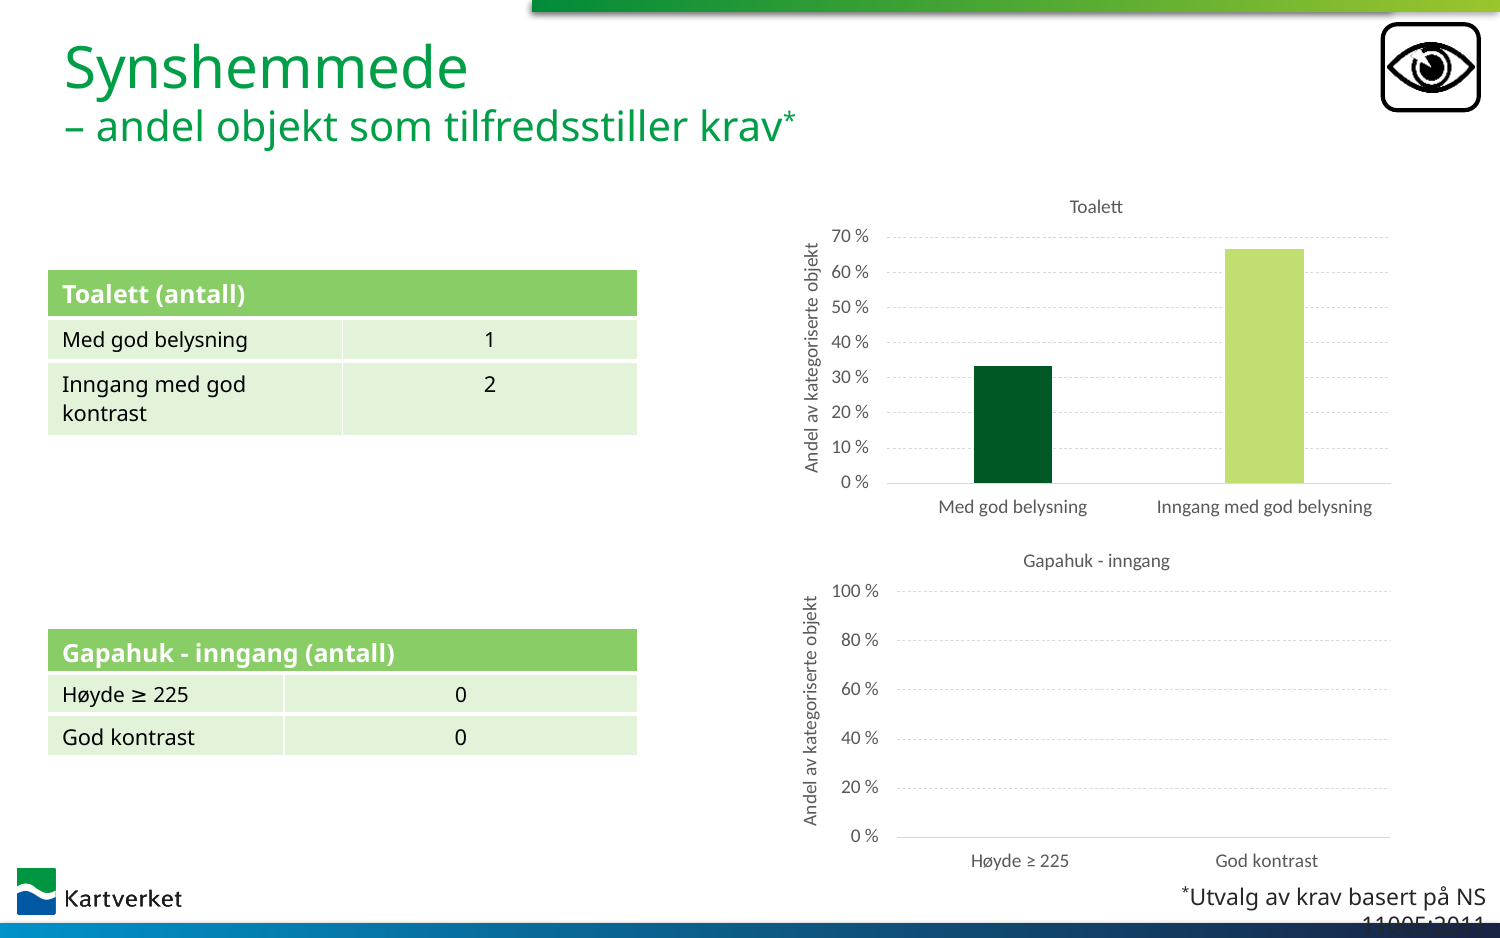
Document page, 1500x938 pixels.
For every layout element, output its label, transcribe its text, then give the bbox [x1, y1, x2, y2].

table_cell 1 [343, 320, 637, 359]
table_cell Med god belysning [48, 320, 342, 359]
table_cell God kontrast [48, 716, 283, 755]
picture [791, 541, 1402, 880]
picture [791, 187, 1402, 526]
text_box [1382, 24, 1480, 111]
table_header Gapahuk - inngang (antall) [48, 629, 637, 671]
table_cell Inngang med god kontrast [48, 363, 342, 435]
table_cell 0 [285, 675, 637, 712]
text_box Synshemmede – andel objekt som tilfredsstiller krav* [49, 24, 1431, 158]
table_header Toalett (antall) [48, 270, 637, 316]
table_cell 2 [343, 363, 637, 435]
text_box *Utvalg av krav basert på NS 11005:2011 [1068, 873, 1500, 938]
table_cell 0 [285, 716, 637, 755]
table_cell Høyde ≥ 225 [48, 675, 283, 712]
